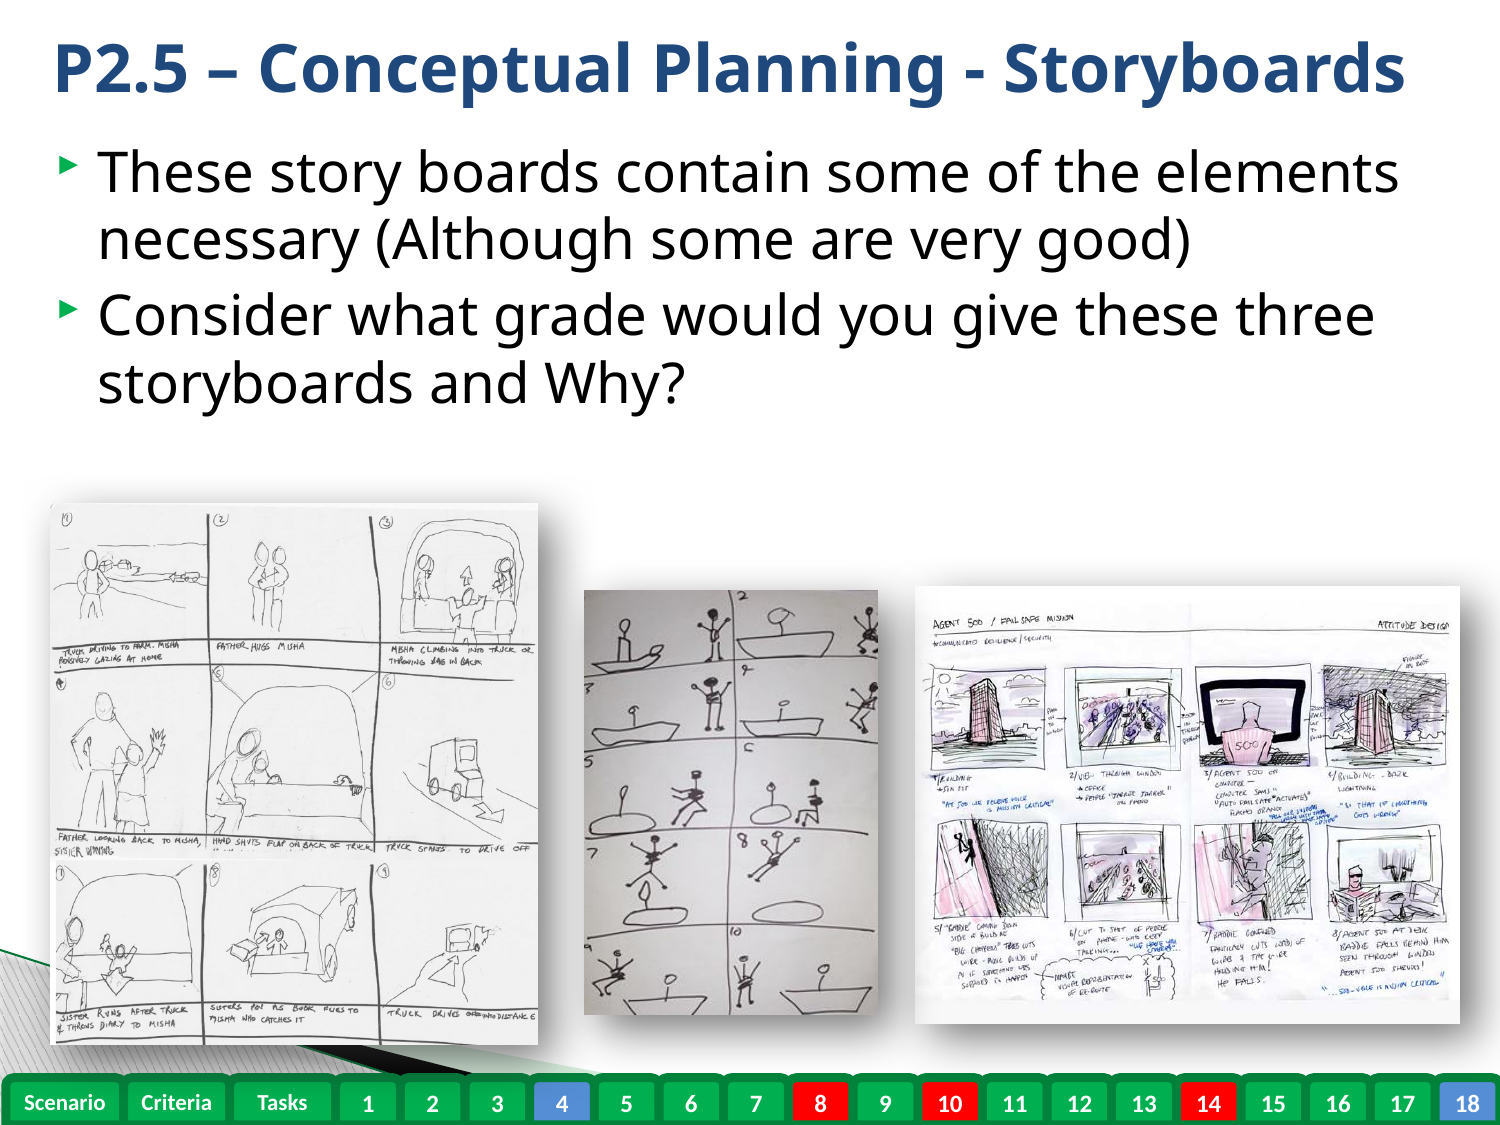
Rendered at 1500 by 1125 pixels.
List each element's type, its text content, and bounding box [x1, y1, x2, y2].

picture [584, 590, 878, 1015]
text_box P2.5 – Conceptual Planning - Storyboards [37, 19, 1471, 114]
picture [50, 503, 538, 1045]
list These story boards contain some of the elements necessary (Although some are very good) Consider what grade would you give these three storyboards and Why? [41, 128, 1471, 504]
picture [915, 585, 1461, 1024]
